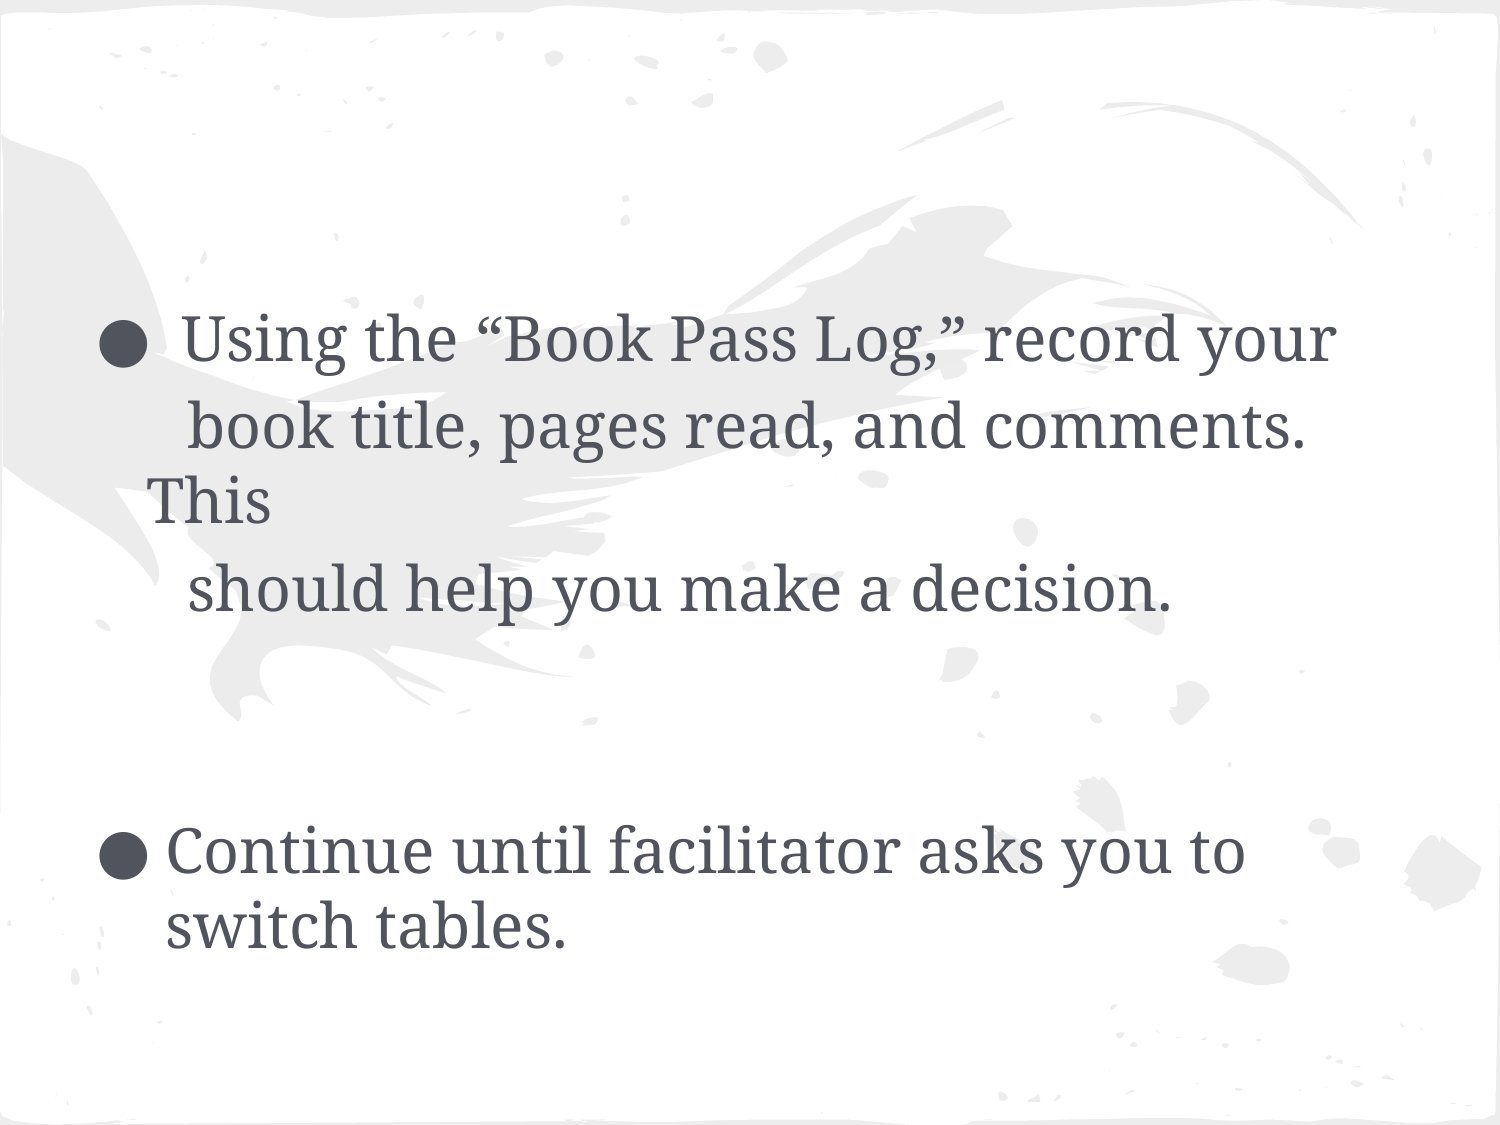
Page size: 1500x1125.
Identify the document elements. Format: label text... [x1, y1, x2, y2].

list Using the “Book Pass Log,” record your book title, pages read, and comments. This should help you make a decision. Continue until facilitator asks you to switch tables. [75, 283, 1425, 1078]
